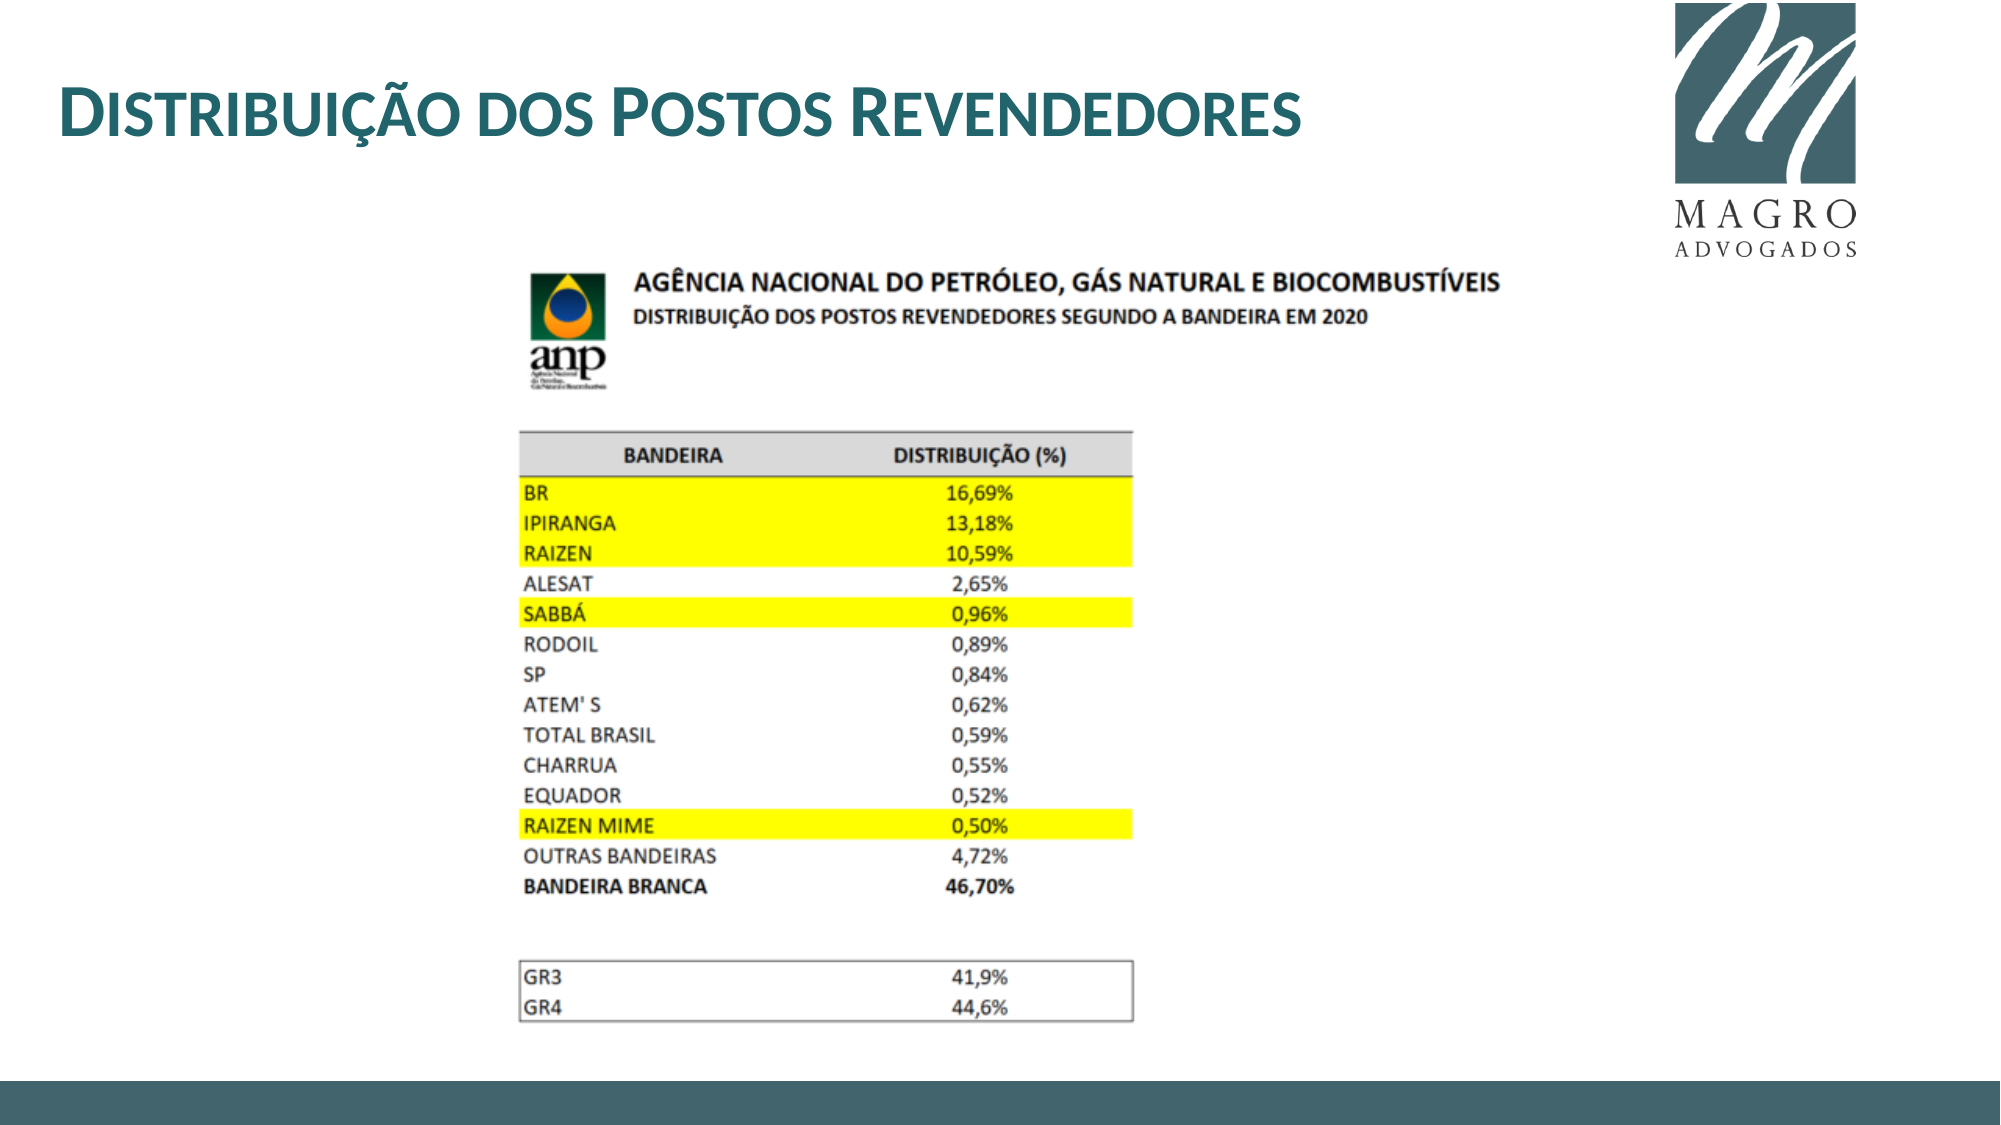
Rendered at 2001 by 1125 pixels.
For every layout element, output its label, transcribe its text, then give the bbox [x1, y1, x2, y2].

picture [1668, 0, 1862, 264]
text_box DISTRIBUIÇÃO DOS POSTOS REVENDEDORES [43, 53, 1355, 159]
picture [481, 252, 1519, 1039]
text_box [0, 1081, 2000, 1125]
